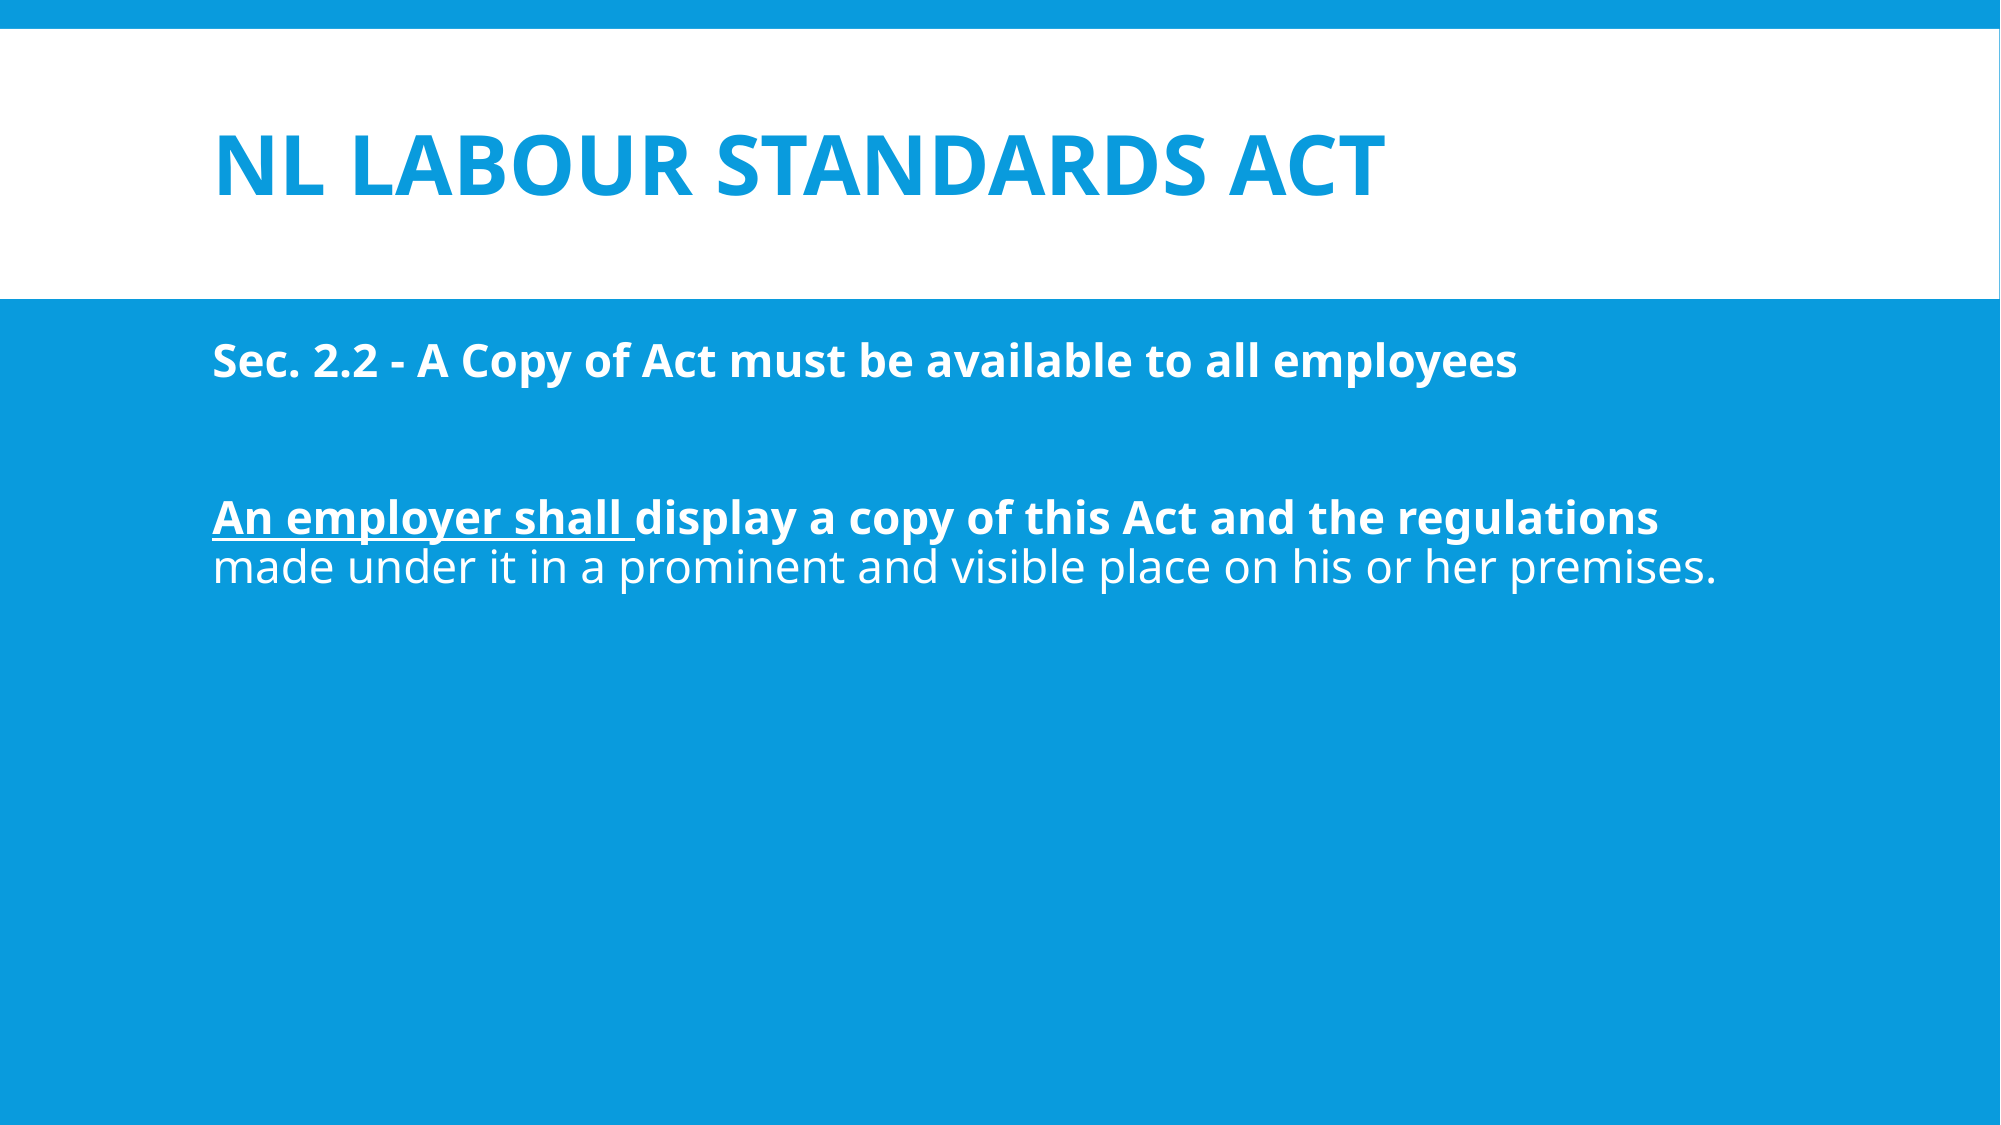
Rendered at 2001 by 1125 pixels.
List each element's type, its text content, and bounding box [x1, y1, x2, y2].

list Sec. 2.2 - A Copy of Act must be available to all employees An employer shall display a copy of this Act and the regulations made under it in a prominent and visible place on his or her premises. [197, 329, 1803, 1020]
title NL Labour Standards Act [197, 46, 1803, 295]
